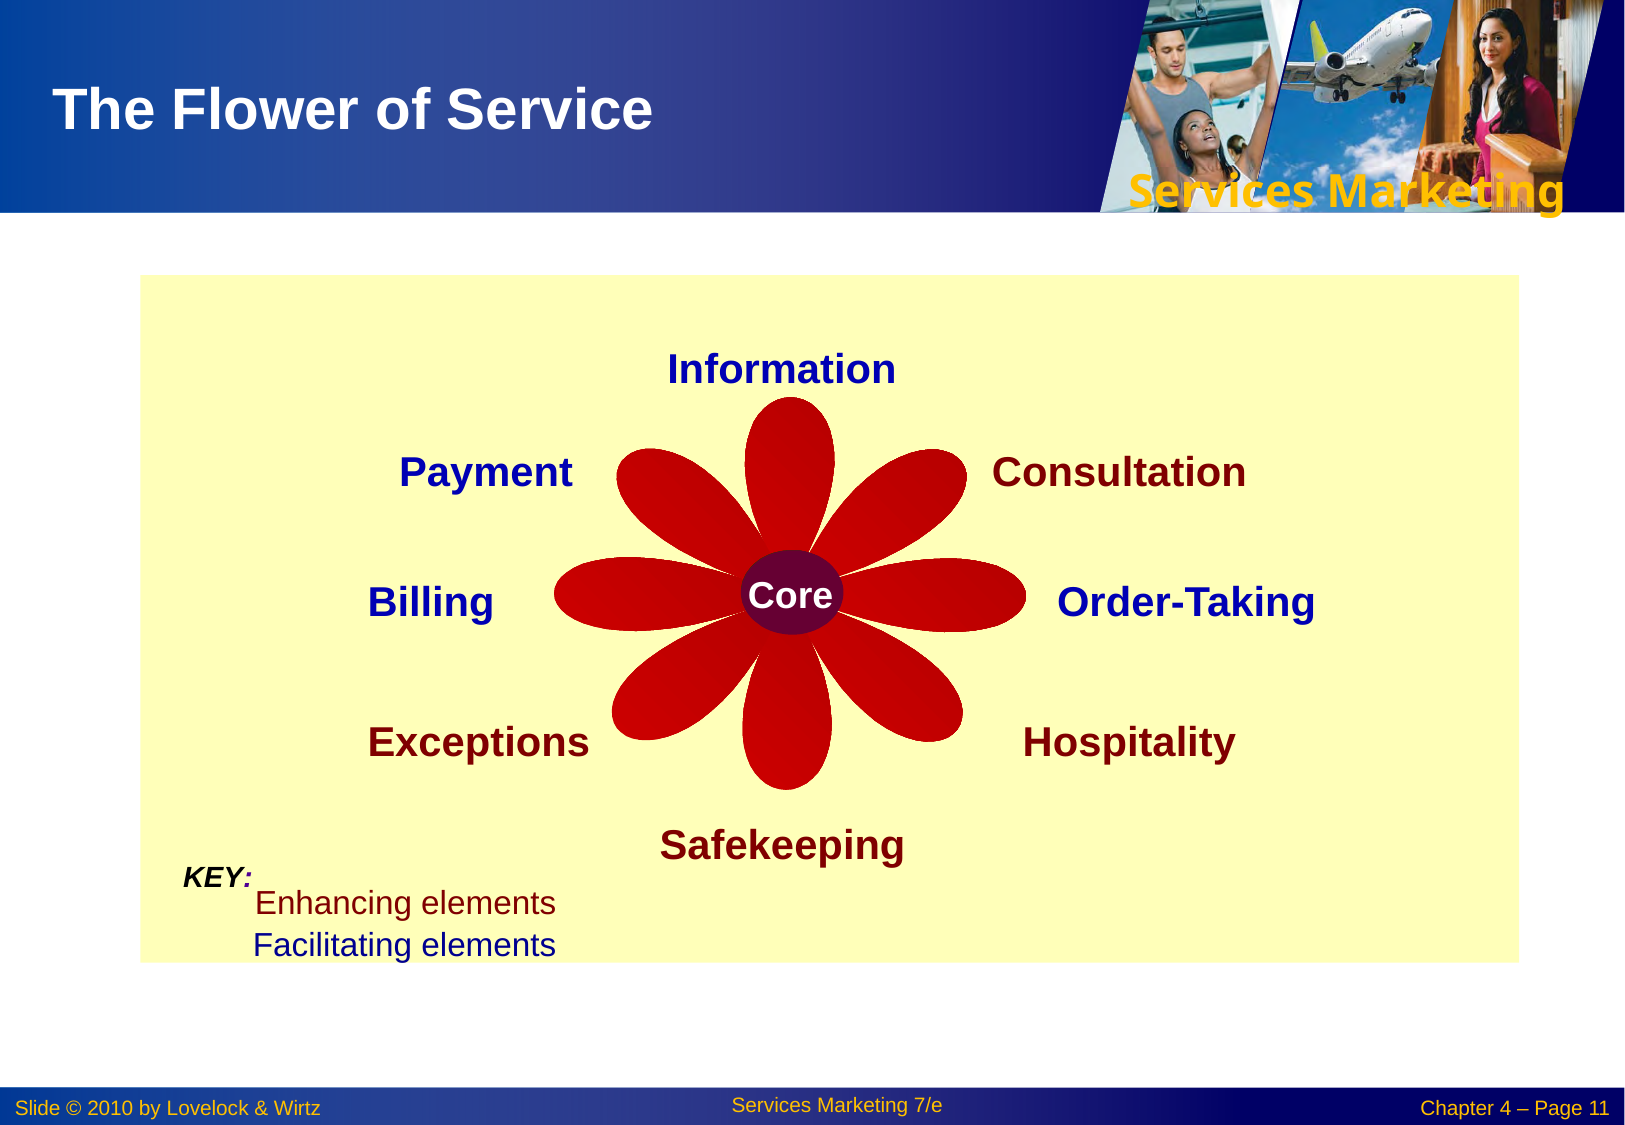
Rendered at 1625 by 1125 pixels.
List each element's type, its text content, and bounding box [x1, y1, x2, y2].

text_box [124, 274, 1520, 972]
title The Flower of Service [36, 37, 1088, 176]
picture [1100, 0, 1604, 213]
picture [1162, 186, 1172, 192]
picture [1546, 187, 1556, 202]
